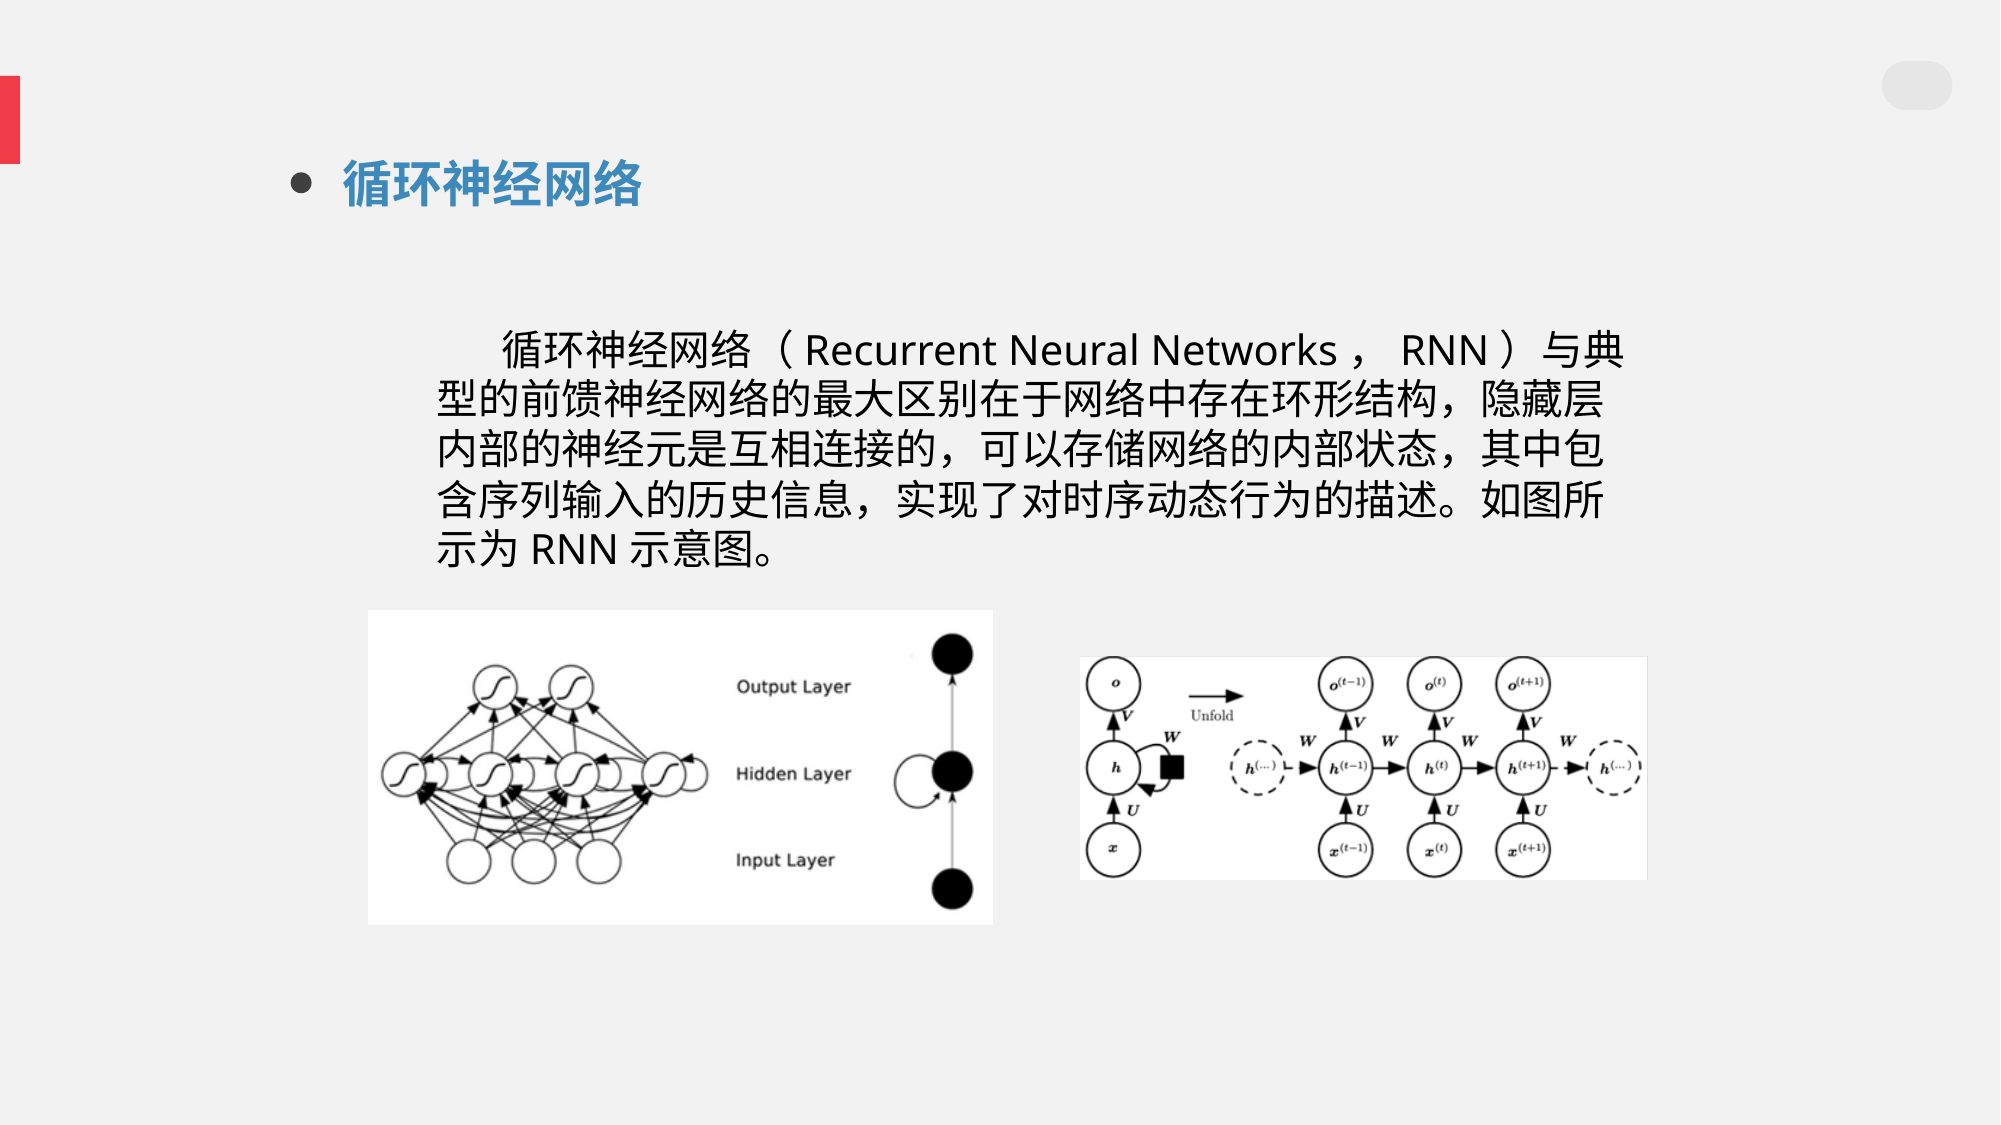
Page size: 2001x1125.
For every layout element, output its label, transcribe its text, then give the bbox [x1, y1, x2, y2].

text_box [289, 171, 313, 195]
picture [1080, 655, 1649, 880]
text_box 循环神经网络 [328, 144, 658, 220]
picture [368, 610, 993, 925]
text_box 循环神经网络（Recurrent Neural Networks，RNN）与典型的前馈神经网络的最大区别在于网络中存在环形结构，隐藏层内部的神经元是互相连接的，可以存储网络的内部状态，其中包含序列输入的历史信息，实现了对时序动态行为的描述。如图所示为RNN示意图。 [421, 315, 1649, 581]
